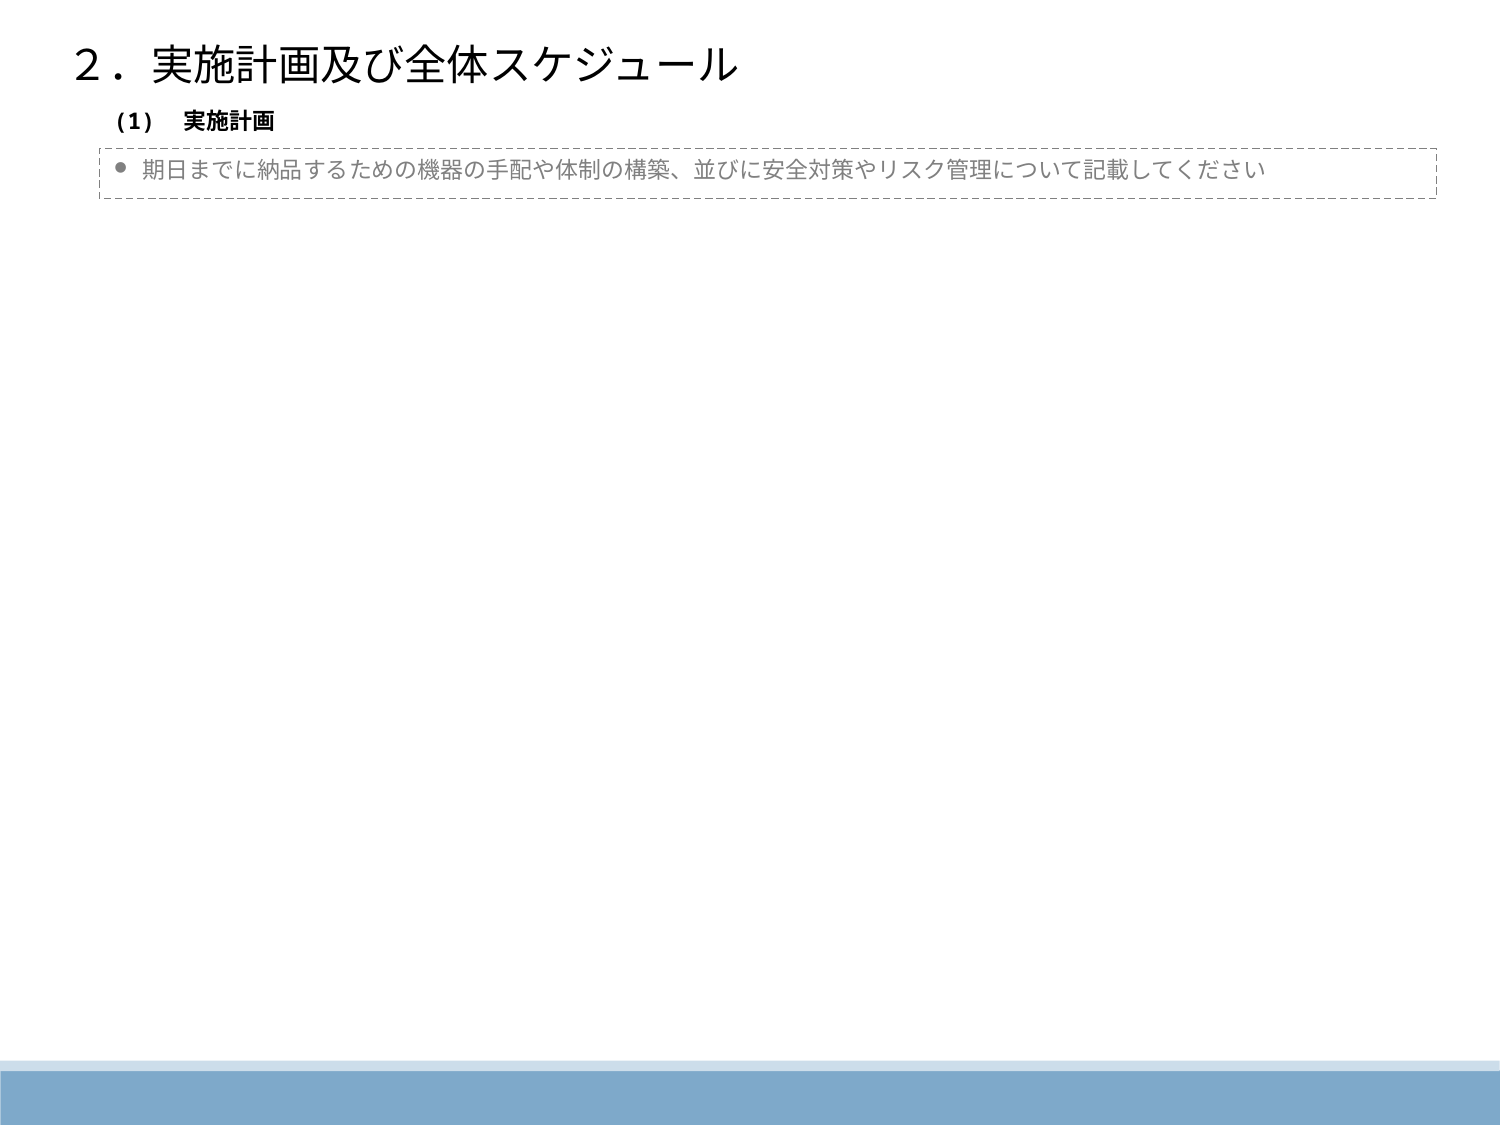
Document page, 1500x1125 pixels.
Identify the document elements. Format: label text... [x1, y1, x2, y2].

text_box (1) 実施計画 [99, 99, 1437, 148]
text_box 期日までに納品するための機器の手配や体制の構築、並びに安全対策やリスク管理について記載してください [99, 148, 1437, 199]
text_box ２．実施計画及び全体スケジュール [52, 30, 1380, 96]
